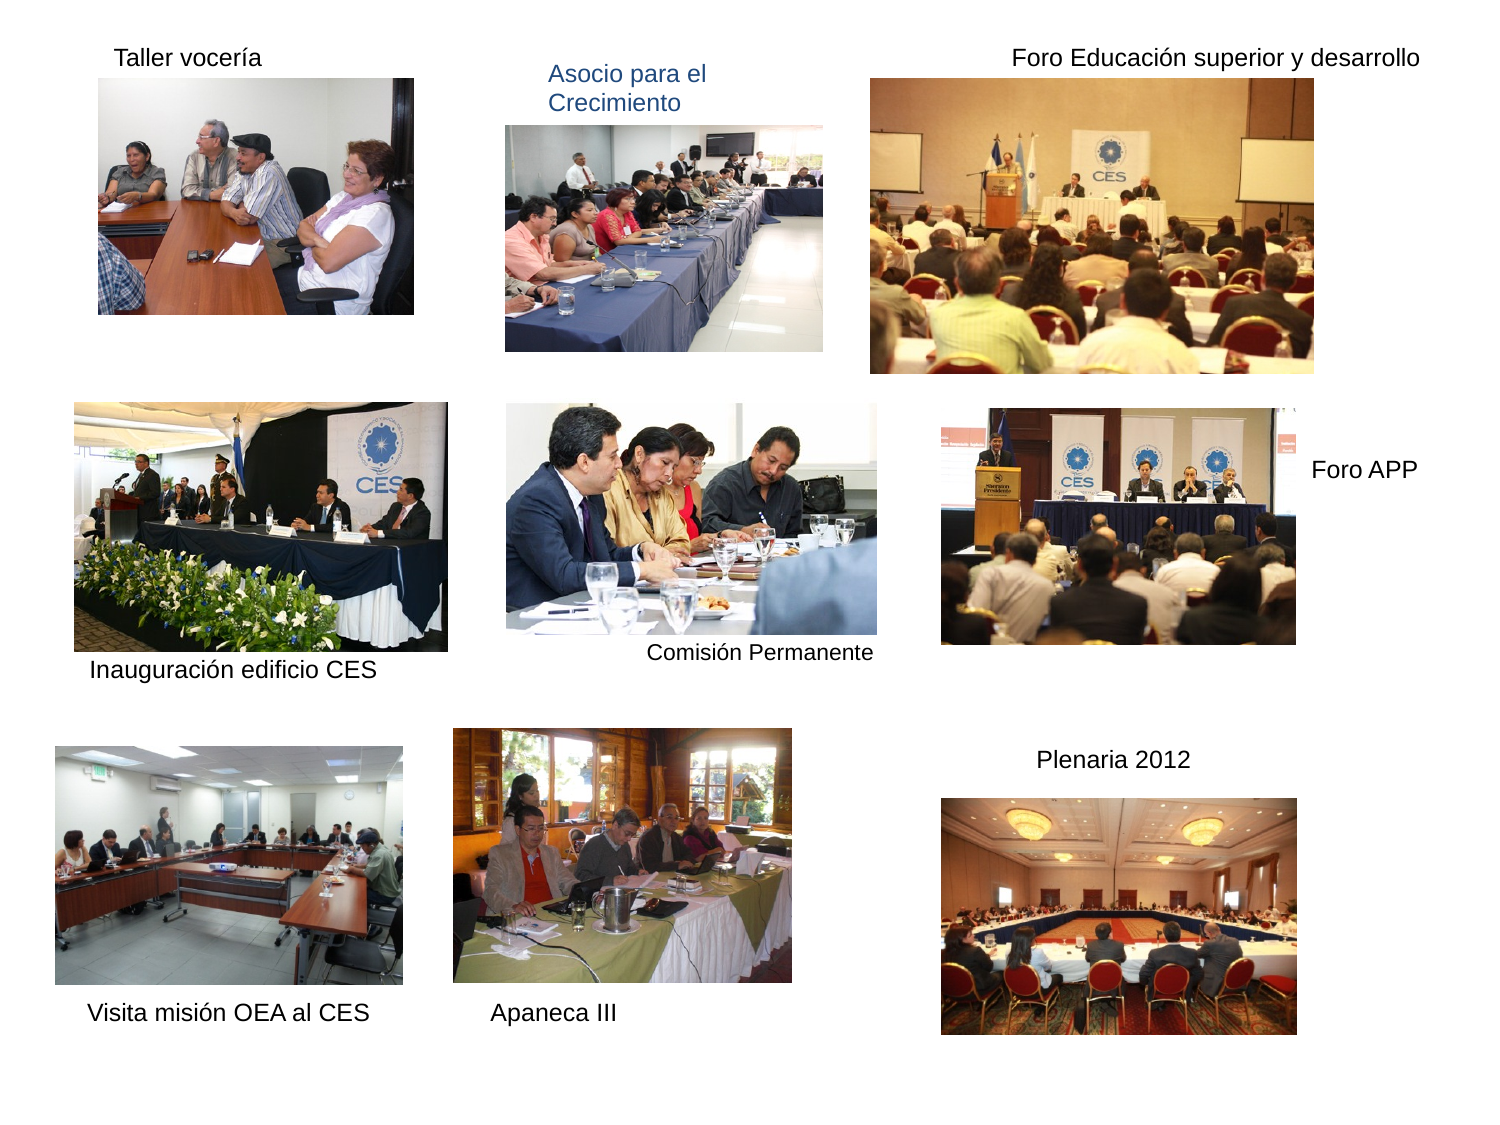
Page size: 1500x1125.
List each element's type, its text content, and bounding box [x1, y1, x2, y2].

picture [73, 402, 448, 652]
text_box Taller vocería [98, 33, 278, 77]
picture [941, 797, 1297, 1035]
picture [453, 728, 793, 983]
text_box Visita misión OEA al CES [72, 992, 386, 1034]
picture [505, 397, 877, 635]
picture [97, 78, 414, 316]
text_box Foro Educación superior y desarrollo [996, 33, 1499, 79]
text_box Plenaria 2012 [1021, 736, 1252, 781]
picture [504, 125, 823, 352]
text_box Inauguración edificio CES [74, 659, 394, 692]
text_box Comisión Permanente [631, 630, 889, 673]
text_box Foro APP [1300, 445, 1434, 491]
picture [870, 78, 1314, 375]
picture [54, 746, 403, 985]
text_box Asocio para el Crecimiento [533, 49, 849, 125]
picture [941, 408, 1296, 645]
text_box Apaneca III [475, 991, 633, 1034]
